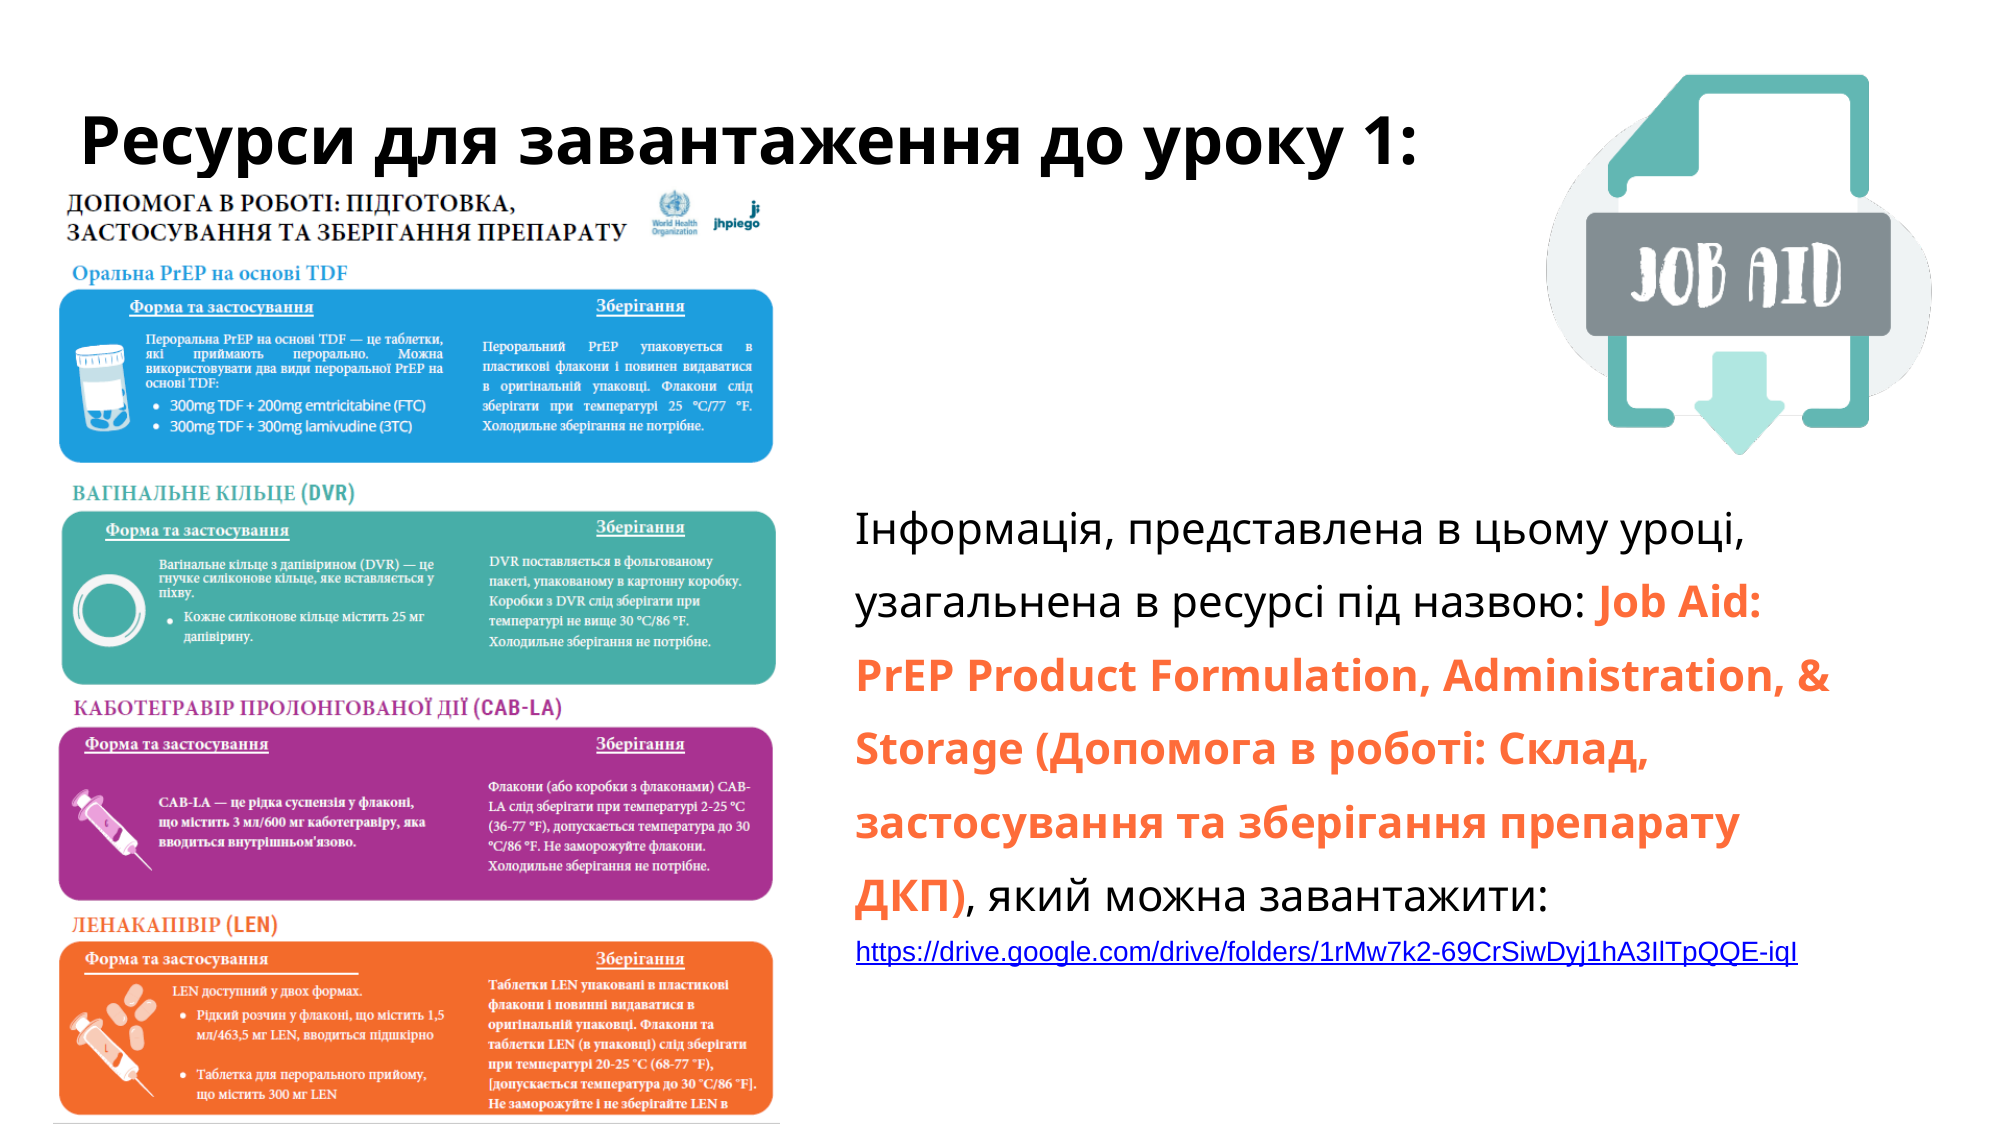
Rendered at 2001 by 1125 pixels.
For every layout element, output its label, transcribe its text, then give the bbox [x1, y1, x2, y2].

text_box Інформація, представлена в цьому уроці, узагальнена в ресурсі під назвою: Job Aid: PrEP Product Formulation, Administration, & Storage (Допомога в роботі: Склад, застосування та зберігання препарату ДКП), який можна завантажити: https://drive.google.com/drive/folders/1rMw7k2-69CrSiwDyj1hA3IlTpQQE-iqI [855, 479, 1851, 968]
text_box Ресурси для завантаження до уроку 1: [79, 67, 1775, 179]
text_box [1513, 29, 1964, 480]
picture [53, 178, 780, 1124]
